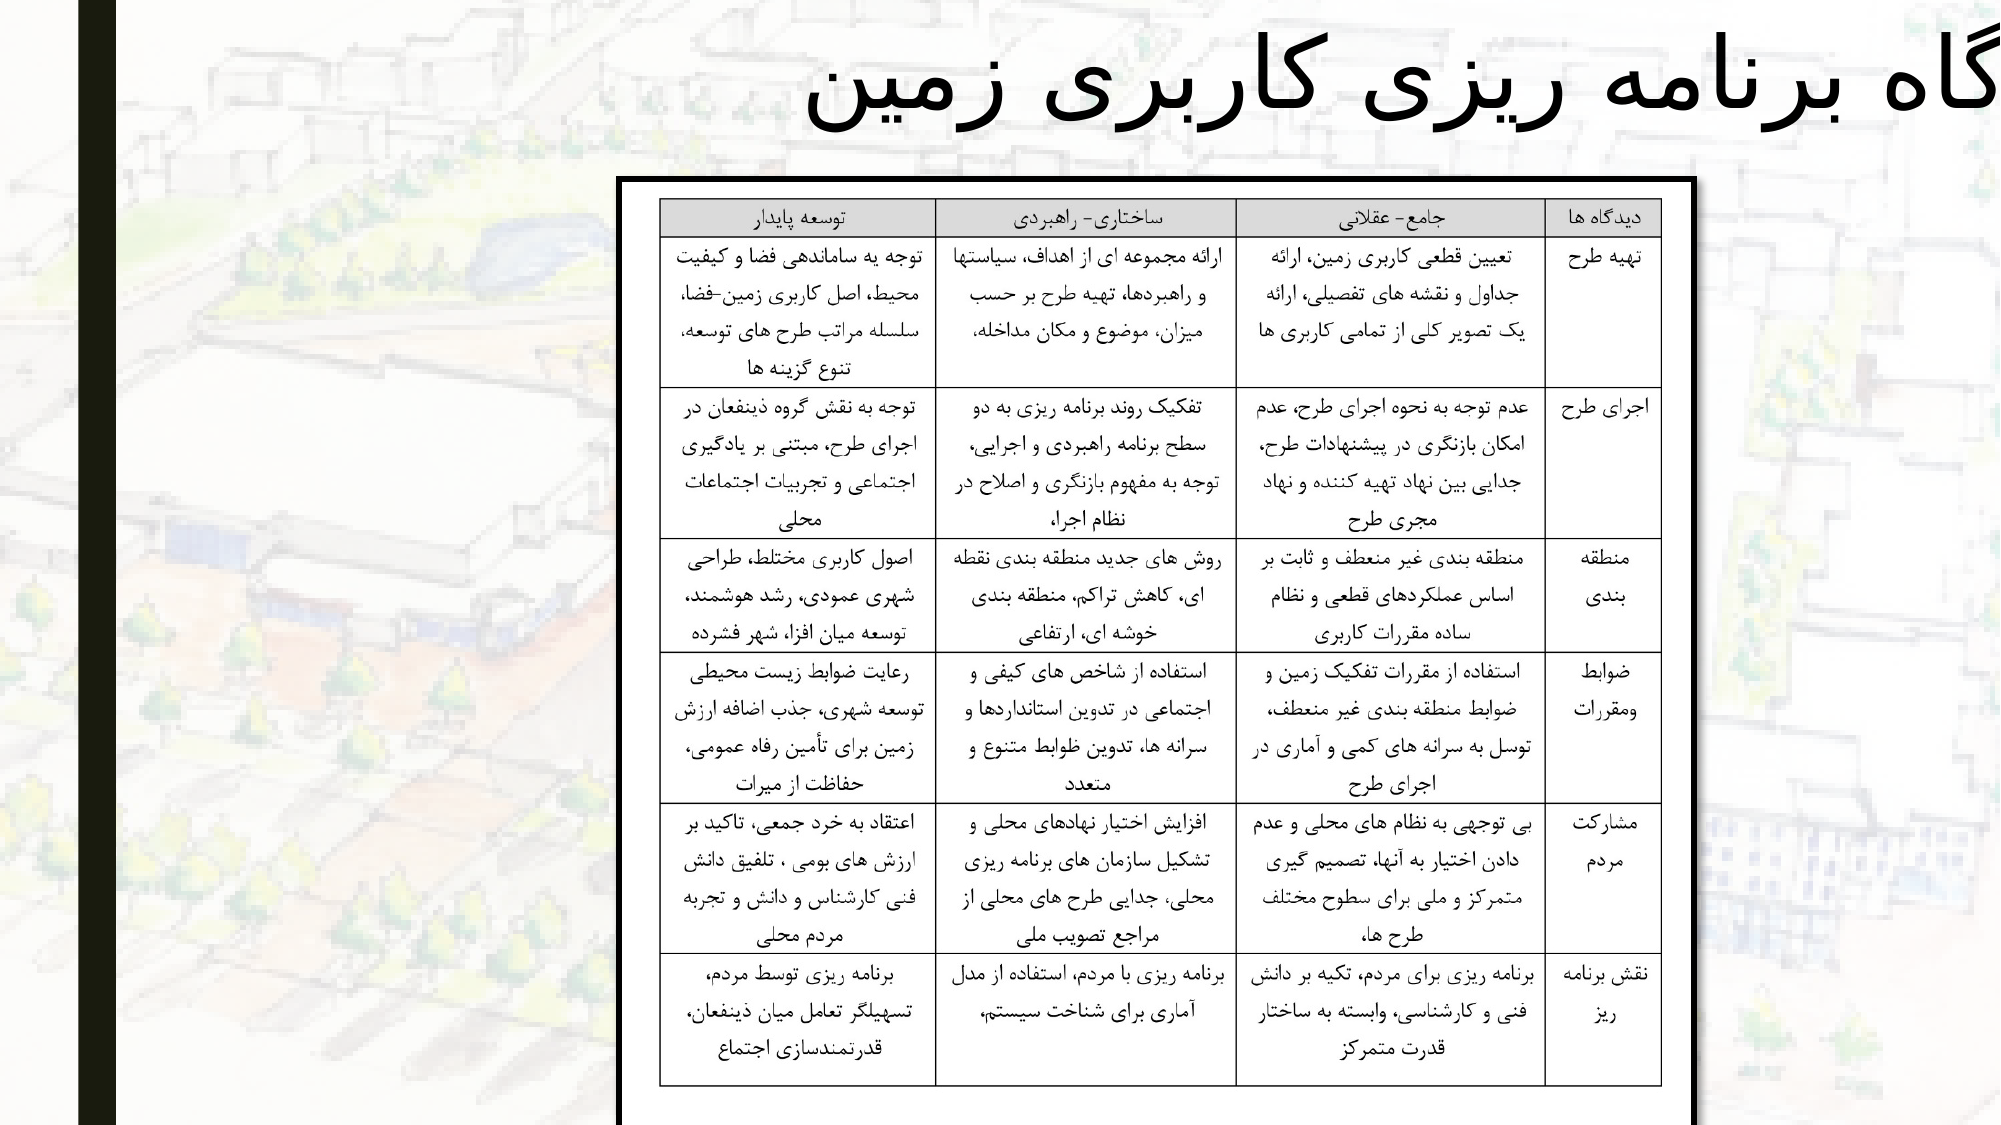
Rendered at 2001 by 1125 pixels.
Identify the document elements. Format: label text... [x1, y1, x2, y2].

picture [622, 182, 1691, 1125]
text_box دیدگاه برنامه ریزی کاربری زمین [786, 1, 2000, 136]
